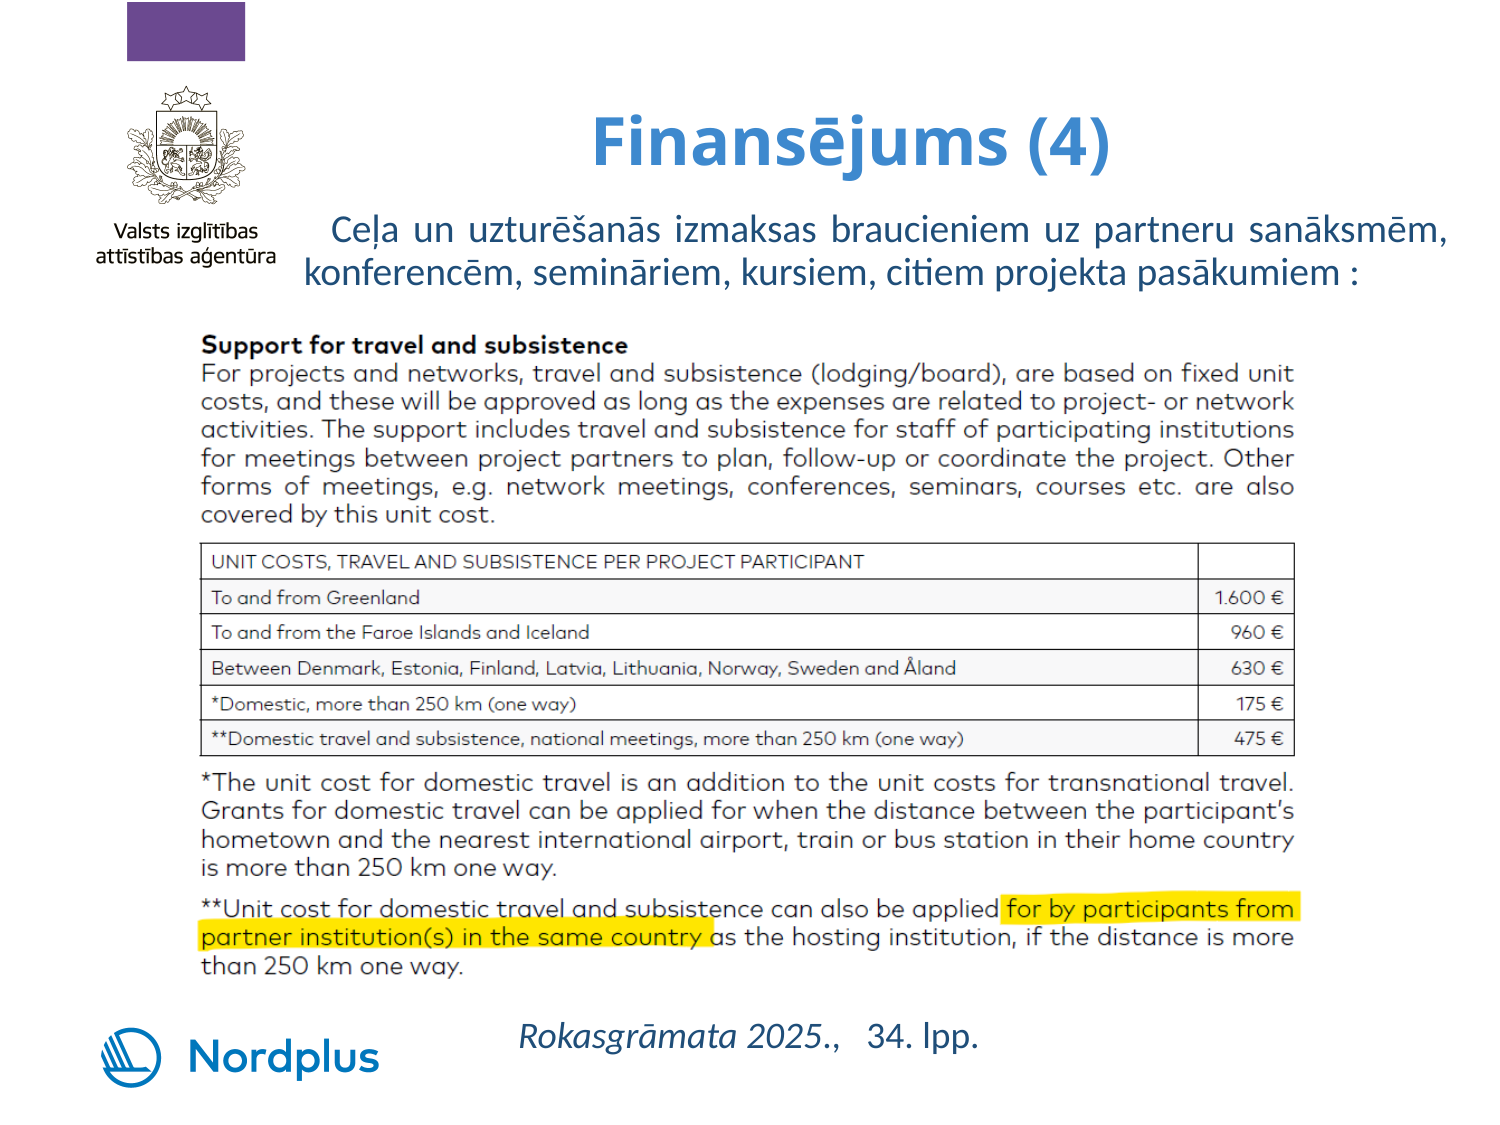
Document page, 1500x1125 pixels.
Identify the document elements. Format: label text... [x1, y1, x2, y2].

list Ceļa un uzturēšanās izmaksas braucieniem uz partneru sanāksmēm, konferencēm, semināriem, kursiem, citiem projekta pasākumiem : [288, 201, 1465, 336]
text_box Rokasgrāmata 2025., 34. lpp. [494, 1009, 1006, 1065]
title Finansējums (4) [304, 59, 1397, 201]
picture [0, 0, 1500, 1125]
